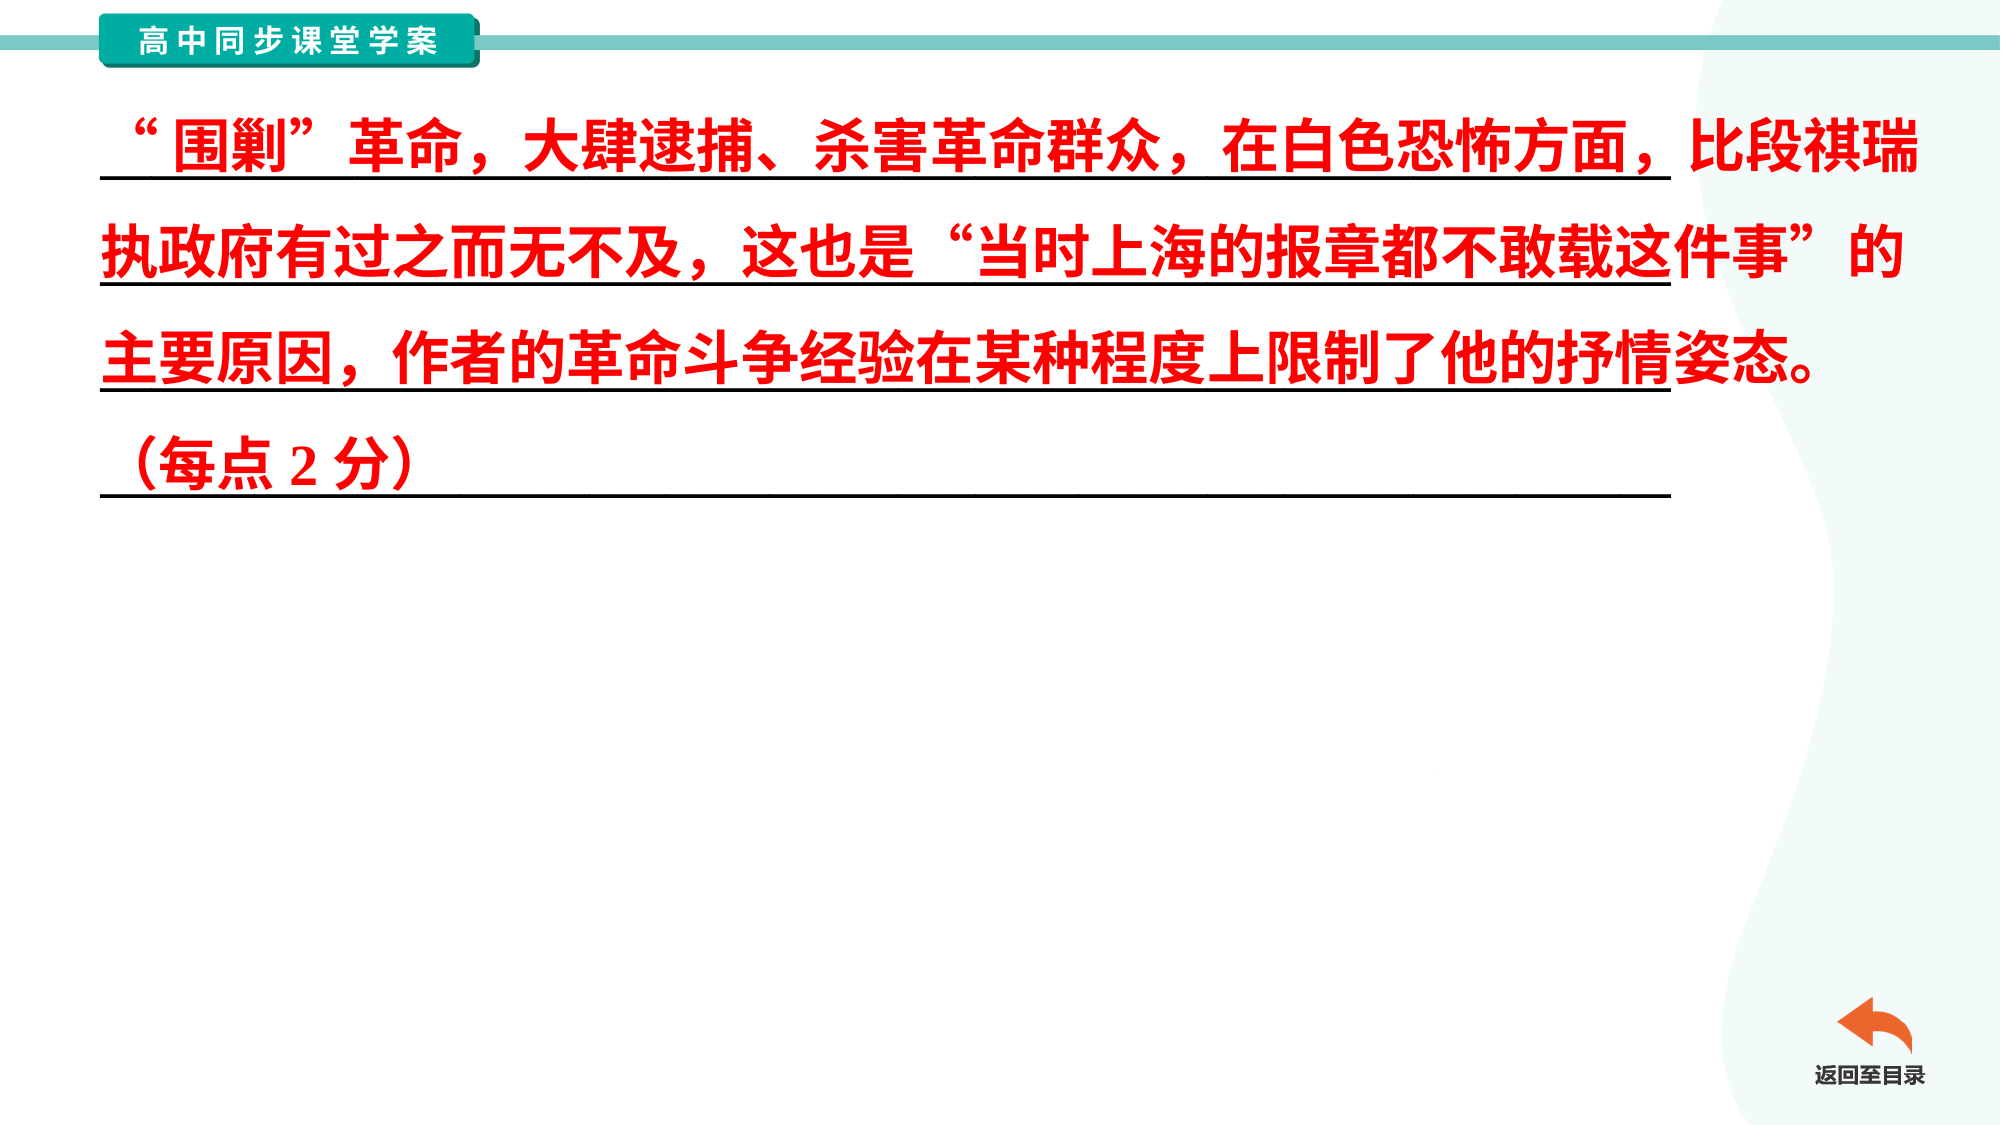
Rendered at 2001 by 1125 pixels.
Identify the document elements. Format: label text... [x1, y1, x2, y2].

picture [0, 0, 2000, 1125]
text_box “围剿”革命，大肆逮捕、杀害革命群众，在白色恐怖方面，比段祺瑞 执政府有过之而无不及，这也是“当时上海的报章都不敢载这件事”的 主要原因，作者的革命斗争经验在某种程度上限制了他的抒情姿态。 （每点2分） [100, 72, 1899, 498]
text_box _____________________________________________________________ _____________________________________________________________ _____________________________________________________________ _____________________________________________________________ [100, 498, 1899, 502]
